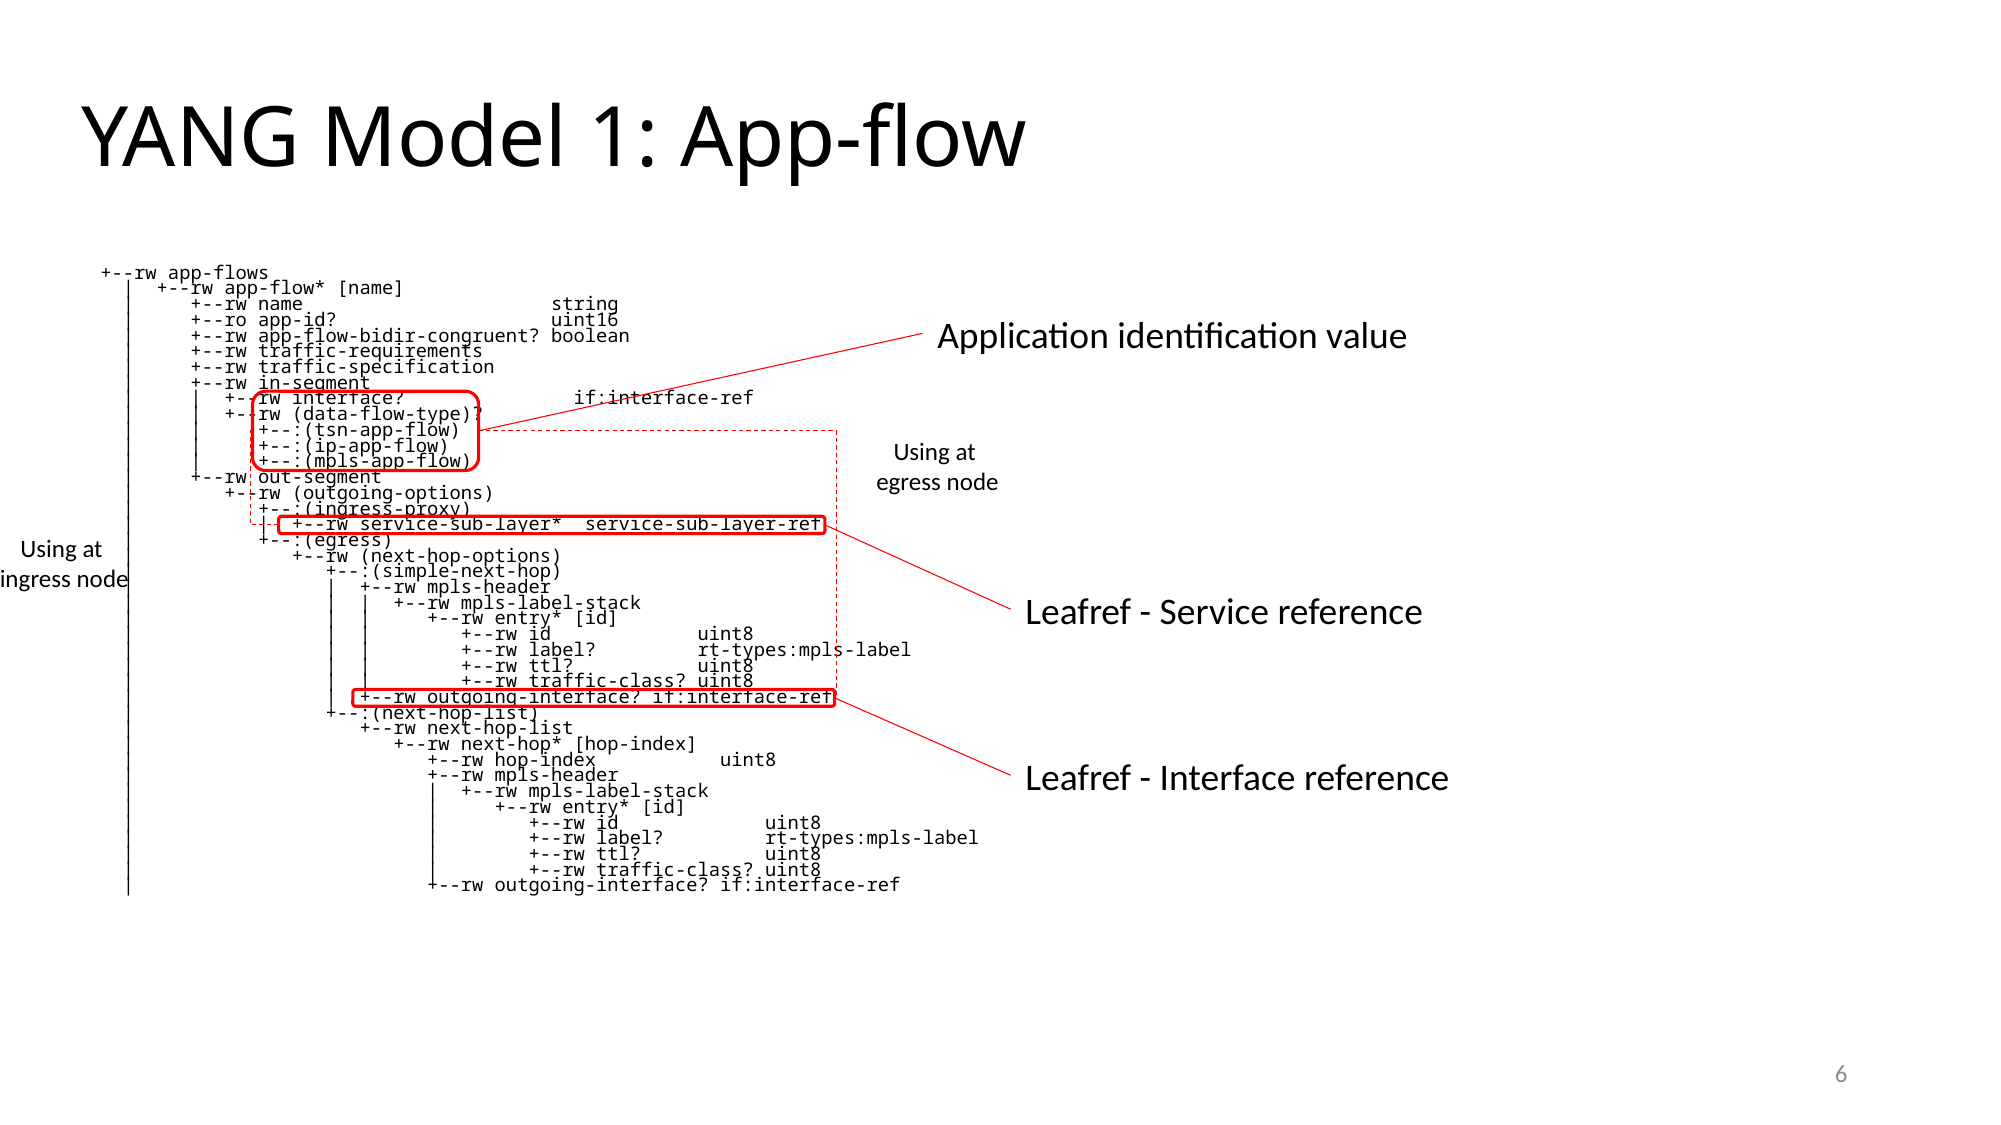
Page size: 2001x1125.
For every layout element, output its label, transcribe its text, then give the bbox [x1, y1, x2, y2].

text_box +--rw app-flows | +--rw app-flow* [name] | +--rw name string | +--ro app-id? uint16 | +--rw app-flow-bidir-congruent? boolean | +--rw traffic-requirements | +--rw traffic-specification | +--rw in-segment | | +--rw interface? if:interface-ref | | +--rw (data-flow-type)? | | +--:(tsn-app-flow) | | +--:(ip-app-flow) | | +--:(mpls-app-flow) | +--rw out-segment | +--rw (outgoing-options) | +--:(ingress-proxy) | | +--rw service-sub-layer* service-sub-layer-ref | +--:(egress) | +--rw (next-hop-options) | +--:(simple-next-hop) | | +--rw mpls-header | | | +--rw mpls-label-stack | | | +--rw entry* [id] | | | +--rw id uint8 | | | +--rw label? rt-types:mpls-label | | | +--rw ttl? uint8 | | | +--rw traffic-class? uint8 | | +--rw outgoing-interface? if:interface-ref | +--:(next-hop-list) | +--rw next-hop-list | +--rw next-hop* [hop-index] | +--rw hop-index uint8 | +--rw mpls-header | | +--rw mpls-label-stack | | +--rw entry* [id] | | +--rw id uint8 | | +--rw label? rt-types:mpls-label | | +--rw ttl? uint8 | | +--rw traffic-class? uint8 | +--rw outgoing-interface? if:interface-ref [85, 259, 1086, 903]
text_box Application identification value [922, 303, 1480, 364]
text_box [251, 390, 478, 472]
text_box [478, 430, 835, 698]
text_box Using at egress node [835, 428, 1086, 504]
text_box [834, 697, 1011, 776]
text_box [277, 515, 478, 535]
slide_number 6 [1412, 1042, 1863, 1103]
text_box Using at ingress node [0, 524, 213, 600]
text_box Leafref - Interface reference [1010, 745, 1480, 806]
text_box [835, 524, 1011, 610]
text_box [351, 688, 834, 708]
text_box Leafref - Service reference [1010, 579, 1530, 640]
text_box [478, 333, 923, 431]
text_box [252, 430, 279, 525]
title YANG Model 1: App-flow [65, 30, 2000, 248]
